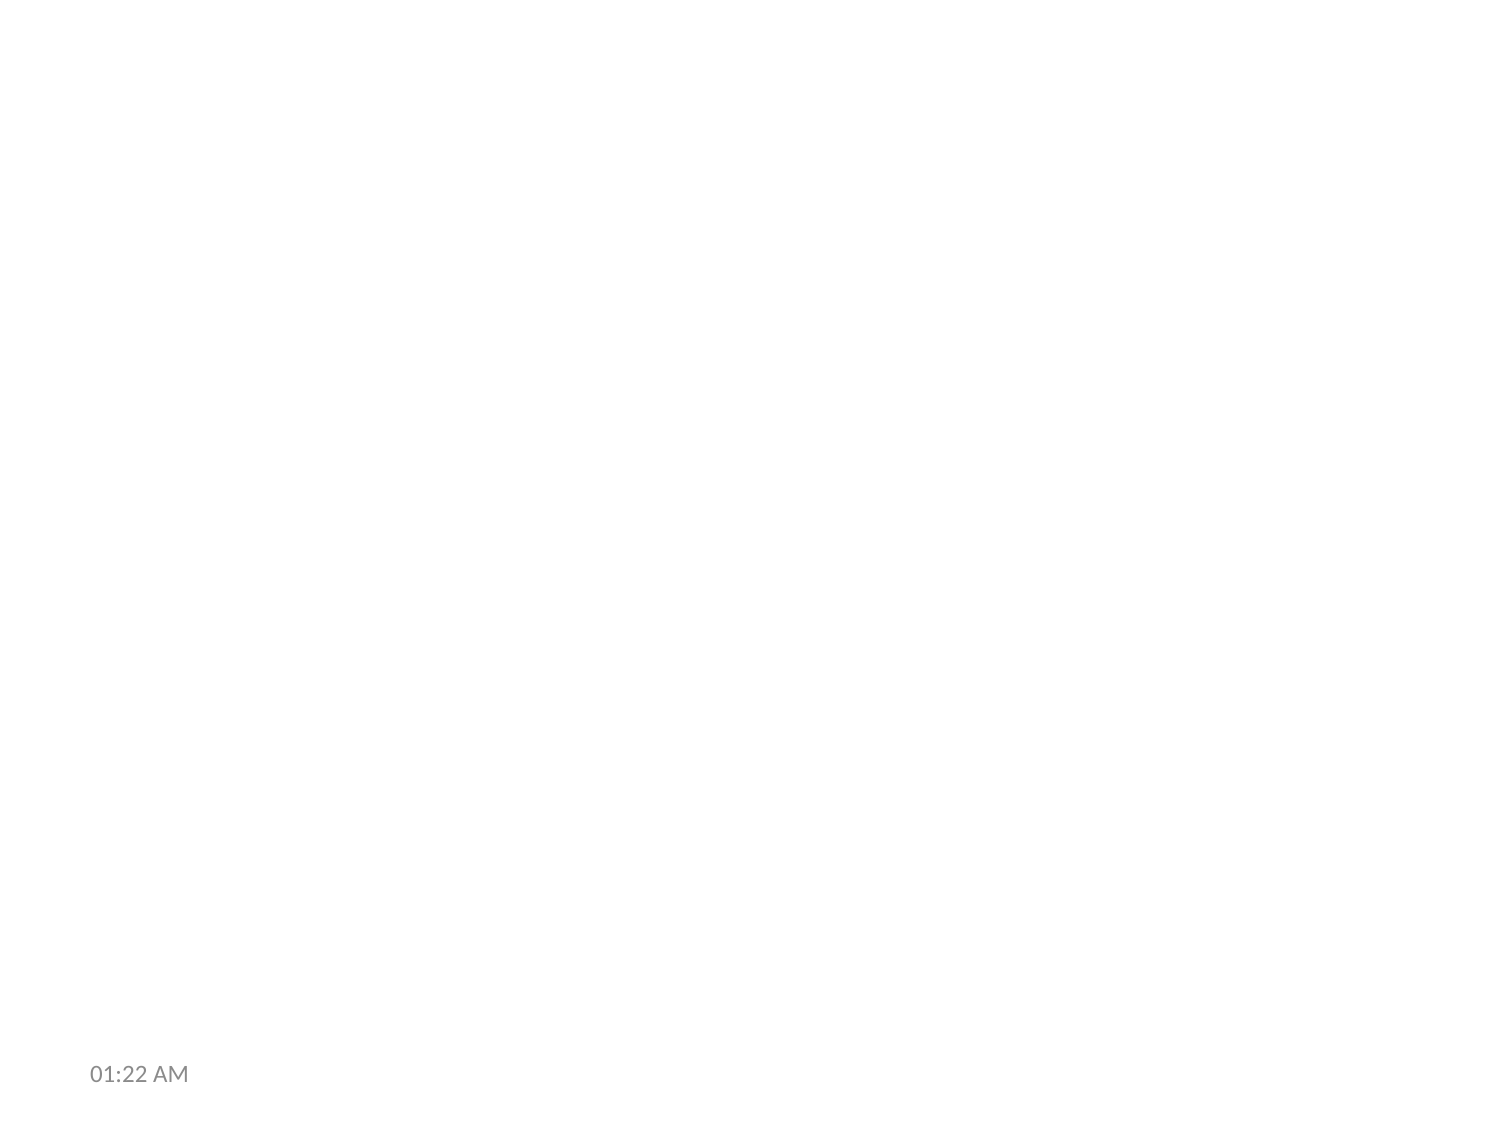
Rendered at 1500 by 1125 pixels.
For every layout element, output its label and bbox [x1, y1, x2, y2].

slide_number [75, 1042, 425, 1103]
